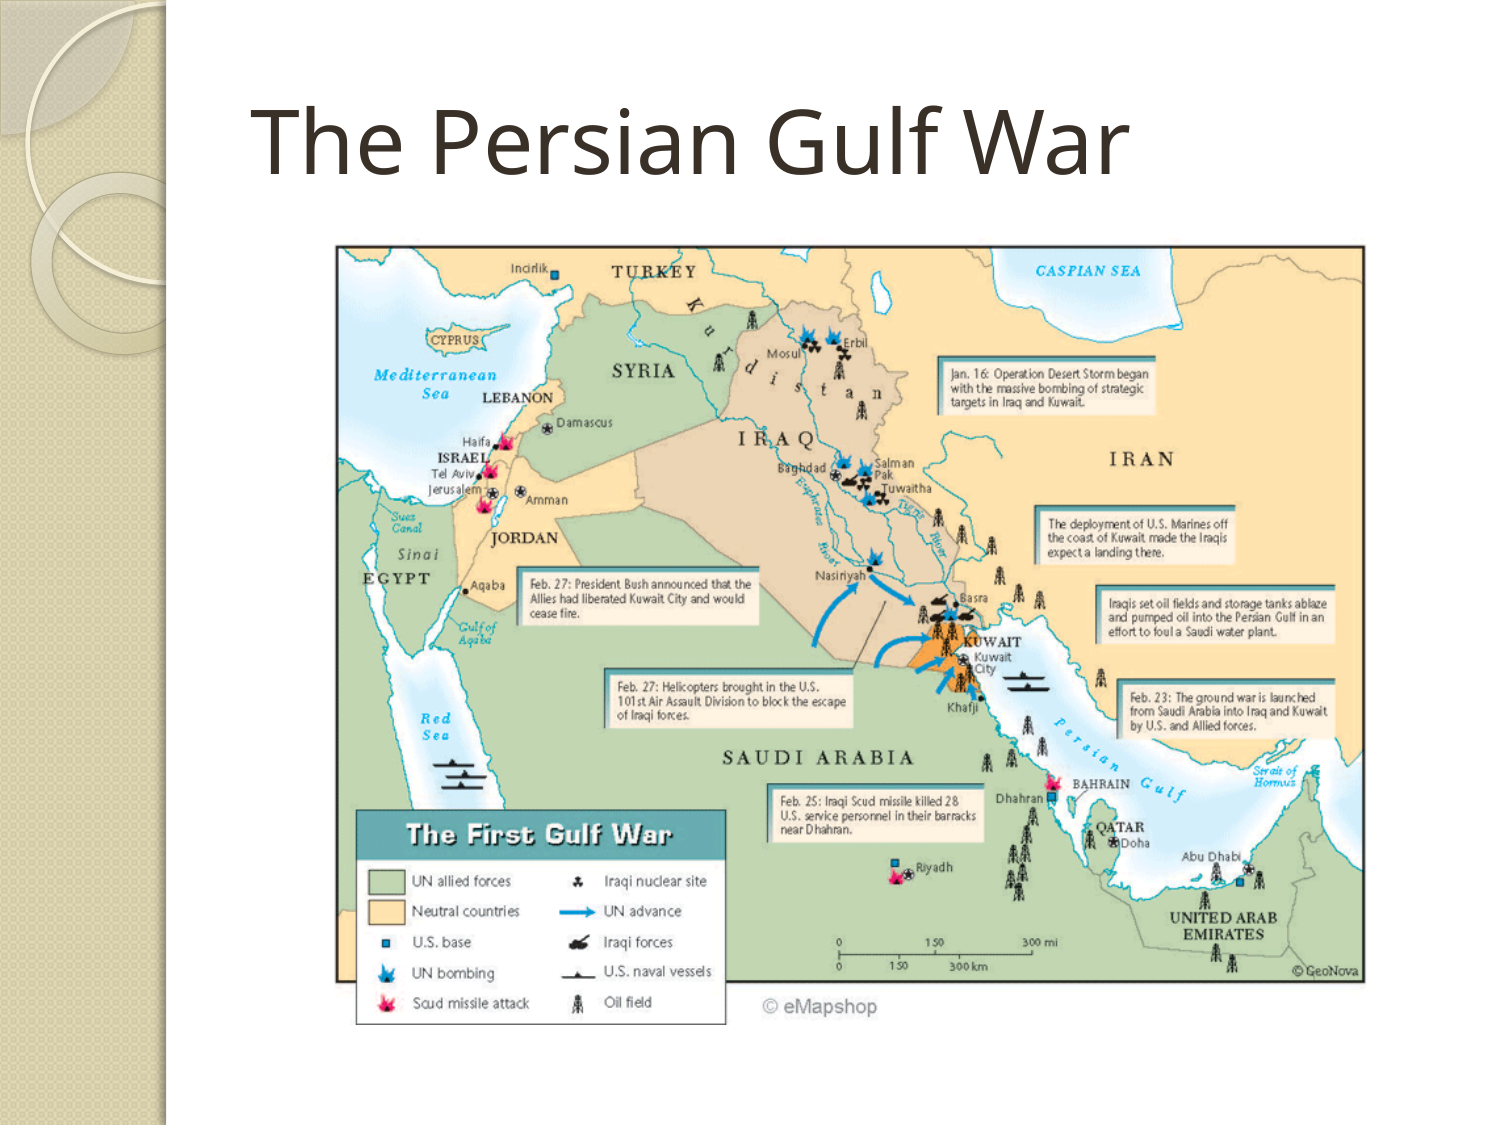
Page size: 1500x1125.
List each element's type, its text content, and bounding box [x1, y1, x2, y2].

title The Persian Gulf War [235, 45, 1466, 233]
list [327, 237, 1374, 1026]
